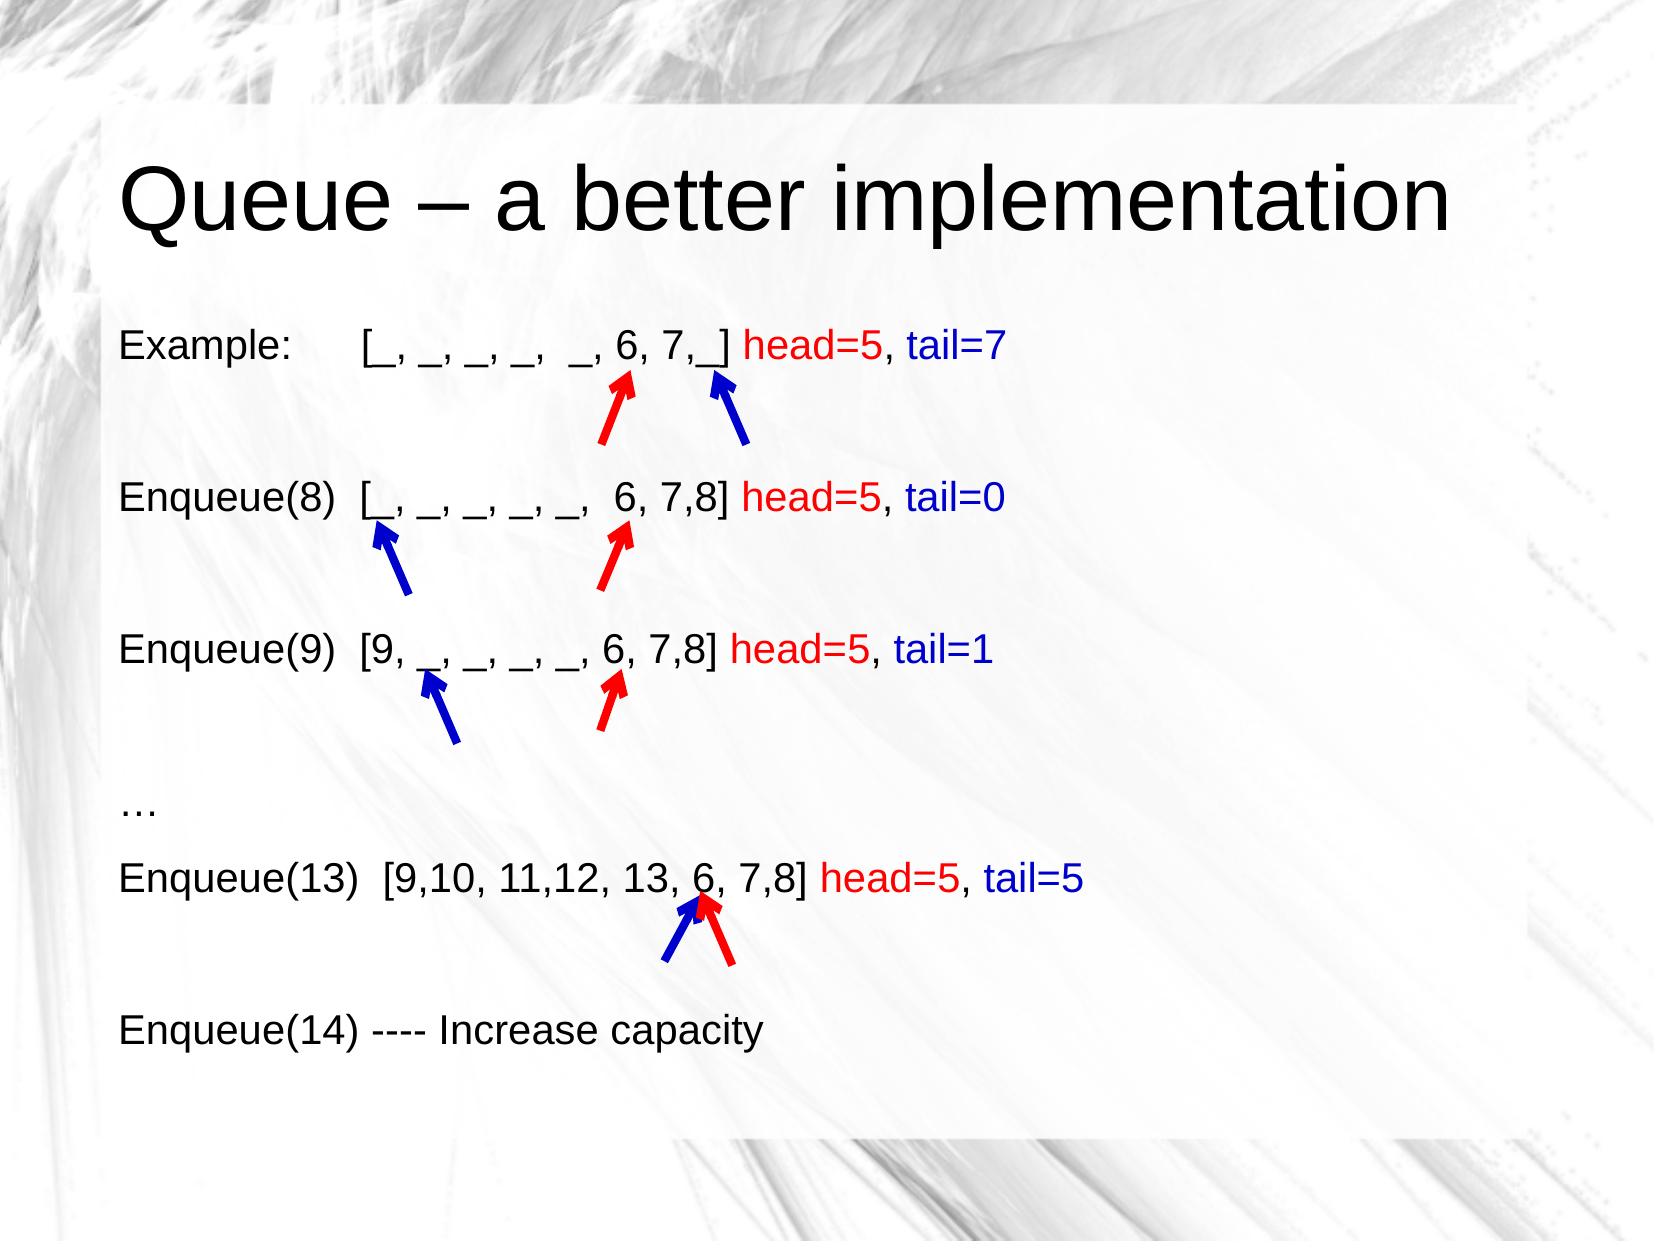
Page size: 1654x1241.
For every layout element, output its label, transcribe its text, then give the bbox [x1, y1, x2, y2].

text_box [714, 370, 747, 445]
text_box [664, 894, 700, 962]
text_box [600, 669, 622, 731]
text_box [376, 520, 409, 595]
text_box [601, 370, 631, 445]
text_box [600, 520, 630, 591]
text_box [425, 669, 458, 744]
picture [0, 0, 1654, 1241]
title Queue – a better implementation [118, 112, 1506, 281]
list Example: [_, _, _, _, _, 6, 7,_] head=5, tail=7 Enqueue(8) [_, _, _, _, _, 6, 7,8] head=5, tail=0 Enqueue(9) [9, _, _, _, _, 6, 7,8] head=5, tail=1 … Enqueue(13) [9,10, 11,12, 13, 6, 7,8] head=5, tail=5 Enqueue(14) ---- Increase capacity [118, 319, 1571, 1109]
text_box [700, 890, 733, 966]
